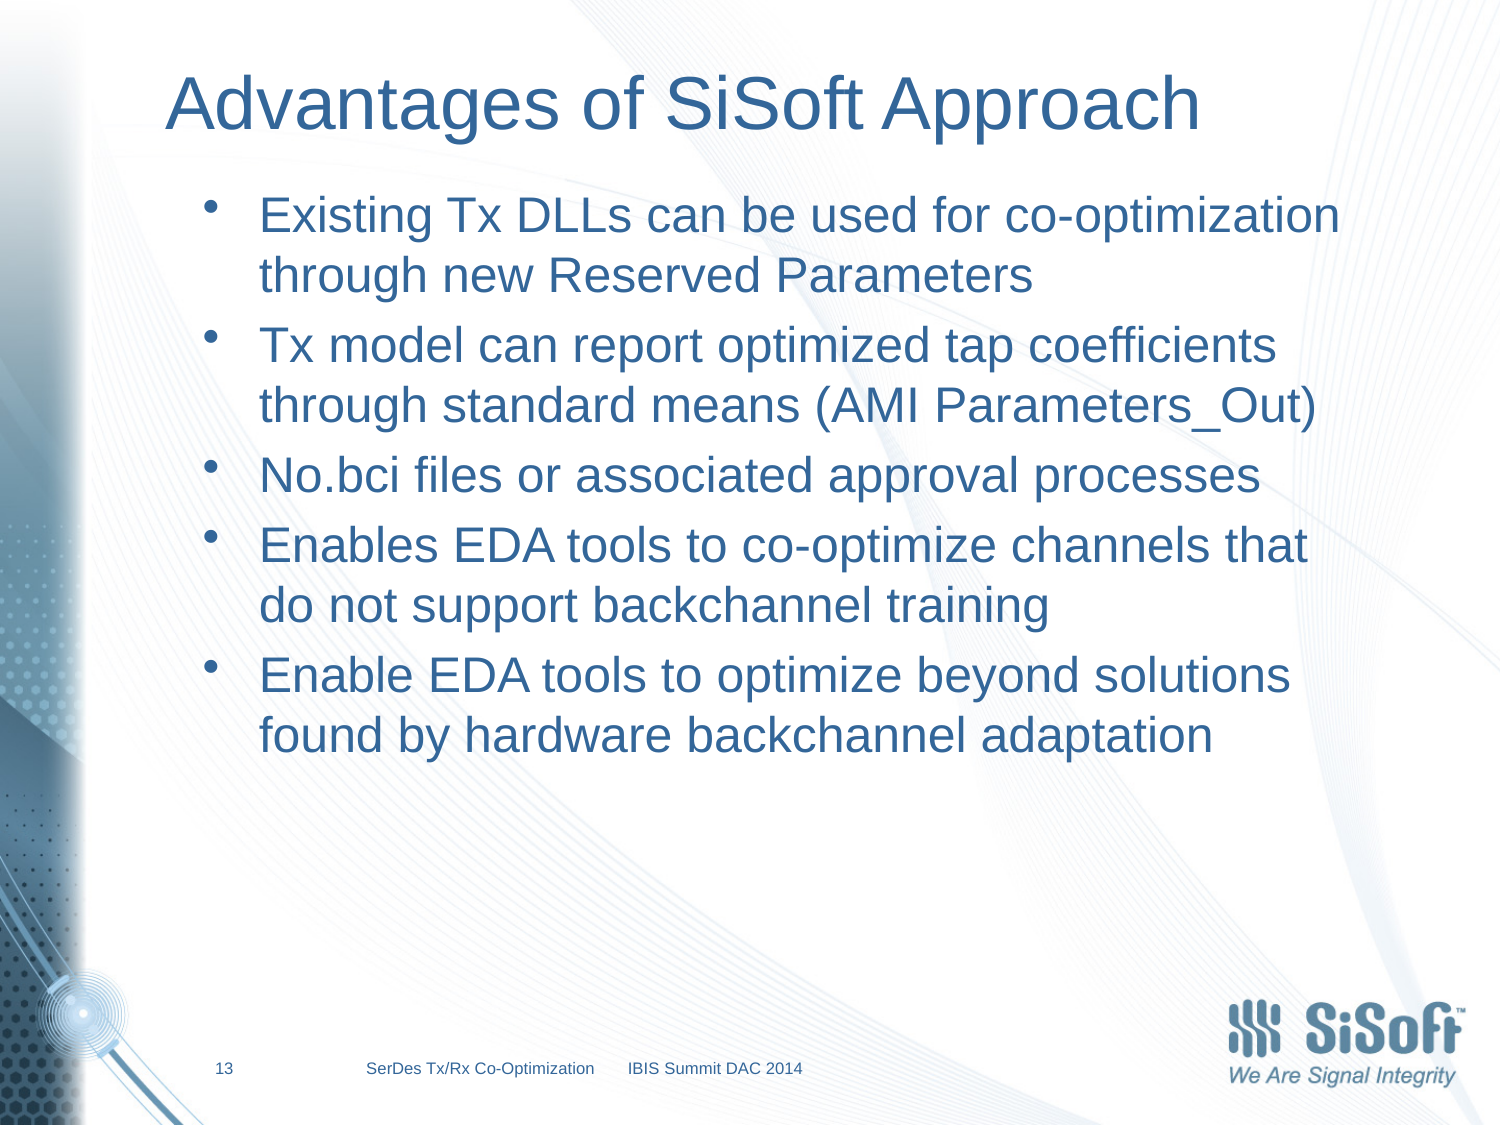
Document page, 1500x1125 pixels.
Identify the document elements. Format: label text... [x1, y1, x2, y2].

title Advantages of SiSoft Approach [150, 24, 1300, 175]
list Existing Tx DLLs can be used for co-optimization through new Reserved Parameters Tx model can report optimized tap coefficients through standard means (AMI Parameters_Out) No.bci files or associated approval processes Enables EDA tools to co-optimize channels that do not support backchannel training Enable EDA tools to optimize beyond solutions found by hardware backchannel adaptation [187, 174, 1363, 963]
footer 13 SerDes Tx/Rx Co-Optimization IBIS Summit DAC 2014 [200, 1050, 975, 1104]
picture [0, 0, 1500, 1125]
